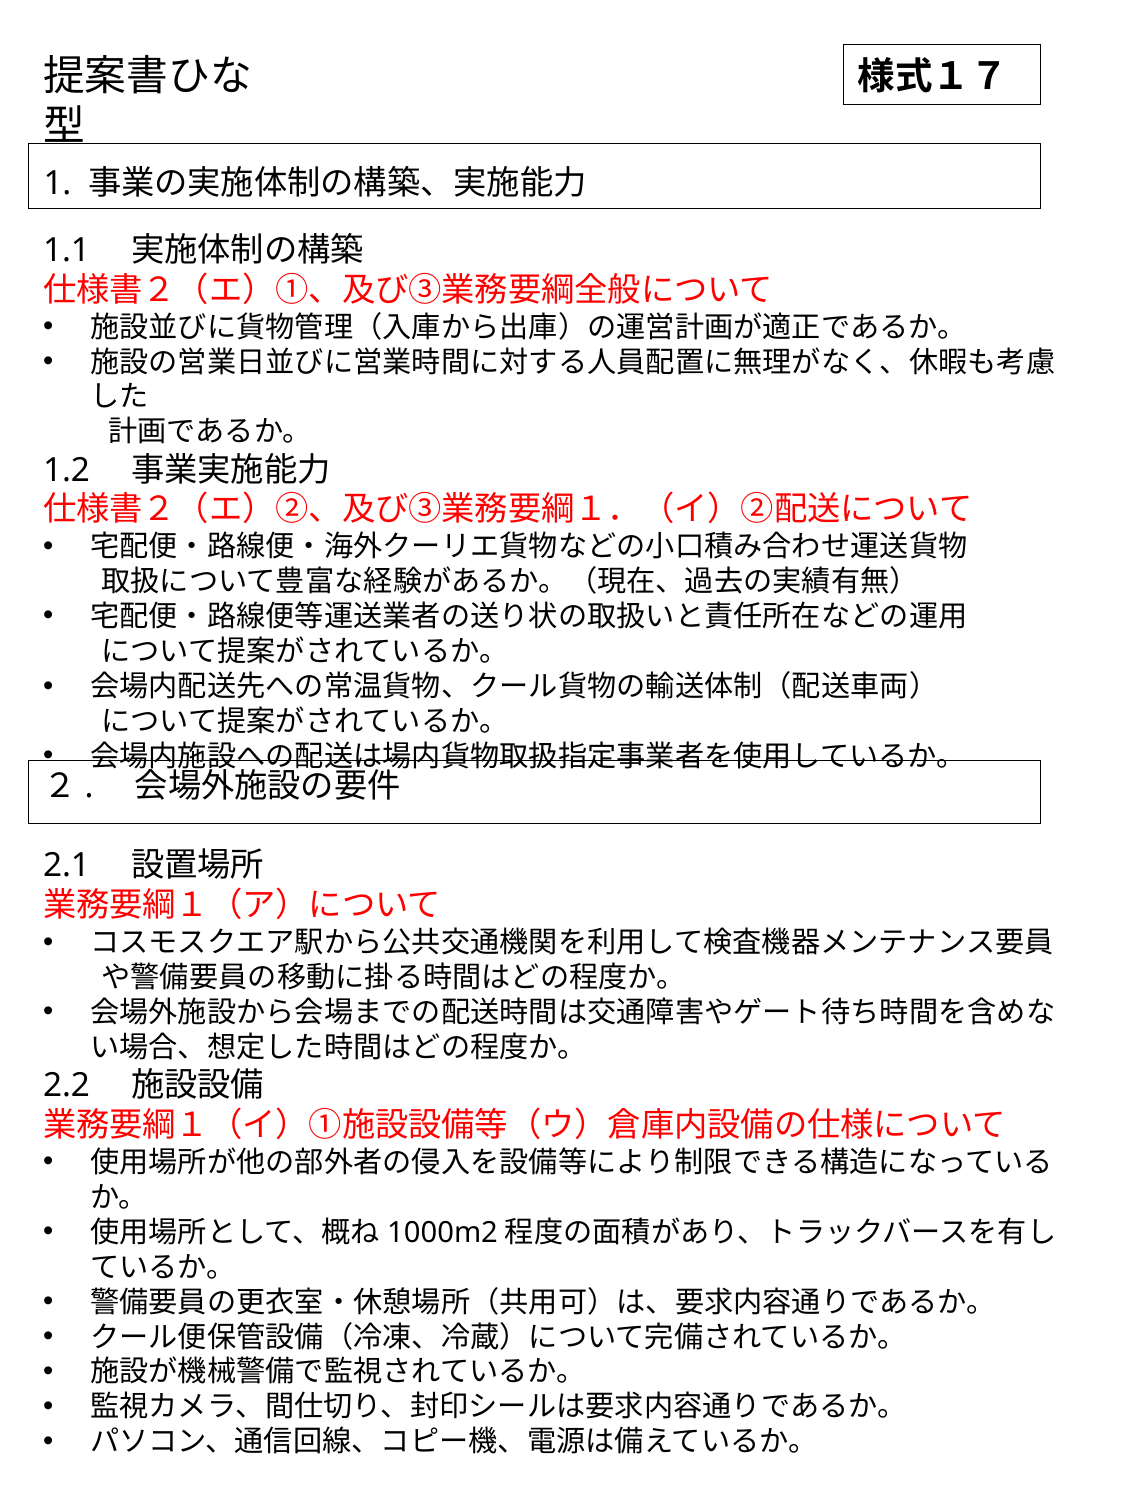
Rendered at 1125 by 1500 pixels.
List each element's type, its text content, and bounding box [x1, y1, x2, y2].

text_box 提案書ひな型 [28, 41, 298, 157]
text_box ２. 会場外施設の要件 [28, 760, 1041, 824]
text_box 1.1 実施体制の構築 仕様書２（エ）①、及び③業務要綱全般について 施設並びに貨物管理（入庫から出庫）の運営計画が適正であるか。 施設の営業日並びに営業時間に対する人員配置に無理がなく、休暇も考慮した 計画であるか。 1.2 事業実施能力 仕様書２（エ）②、及び③業務要綱１．（イ）②配送について 宅配便・路線便・海外クーリエ貨物などの小口積み合わせ運送貨物 取扱について豊富な経験があるか。（現在、過去の実績有無） 宅配便・路線便等運送業者の送り状の取扱いと責任所在などの運用 について提案がされているか。 会場内配送先への常温貨物、クール貨物の輸送体制（配送車両） について提案がされているか。 会場内施設への配送は場内貨物取扱指定事業者を使用しているか。 [28, 220, 1087, 815]
text_box 様式１７ [843, 44, 1041, 105]
text_box 1. 事業の実施体制の構築、実施能力 [28, 143, 1041, 209]
text_box 2.1 設置場所 業務要綱１（ア）について コスモスクエア駅から公共交通機関を利用して検査機器メンテナンス要員 や警備要員の移動に掛る時間はどの程度か。 会場外施設から会場までの配送時間は交通障害やゲート待ち時間を含めない場合、想定した時間はどの程度か。 2.2 施設設備 業務要綱１（イ）①施設設備等（ウ）倉庫内設備の仕様について 使用場所が他の部外者の侵入を設備等により制限できる構造になっているか。 使用場所として、概ね1000m2程度の面積があり、トラックバースを有しているか。 警備要員の更衣室・休憩場所（共用可）は、要求内容通りであるか。 クール便保管設備（冷凍、冷蔵）について完備されているか。 施設が機械警備で監視されているか。 監視カメラ、間仕切り、封印シールは要求内容通りであるか。 パソコン、通信回線、コピー機、電源は備えているか。 [28, 836, 1087, 1465]
